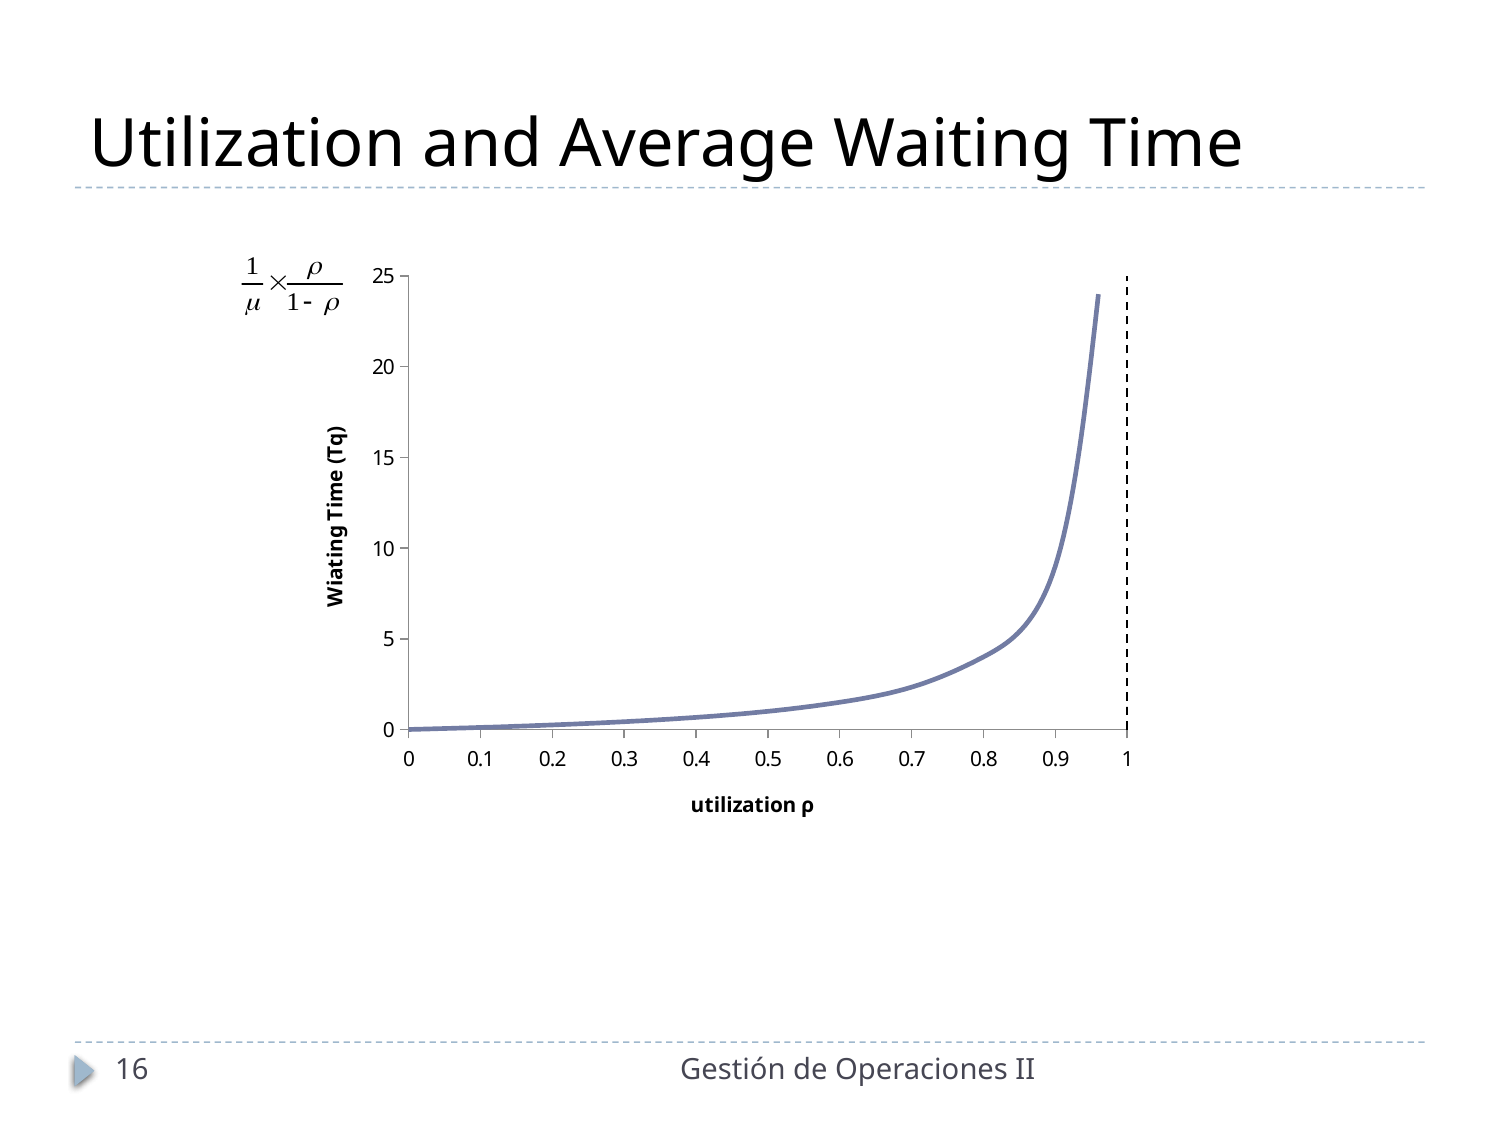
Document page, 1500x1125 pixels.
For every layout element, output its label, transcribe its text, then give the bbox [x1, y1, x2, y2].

chart [287, 249, 1151, 851]
title Utilization and Average Waiting Time [75, 37, 1425, 188]
footer Gestión de Operaciones II [475, 1042, 1051, 1103]
slide_number 16 [100, 1042, 426, 1103]
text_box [237, 249, 287, 321]
